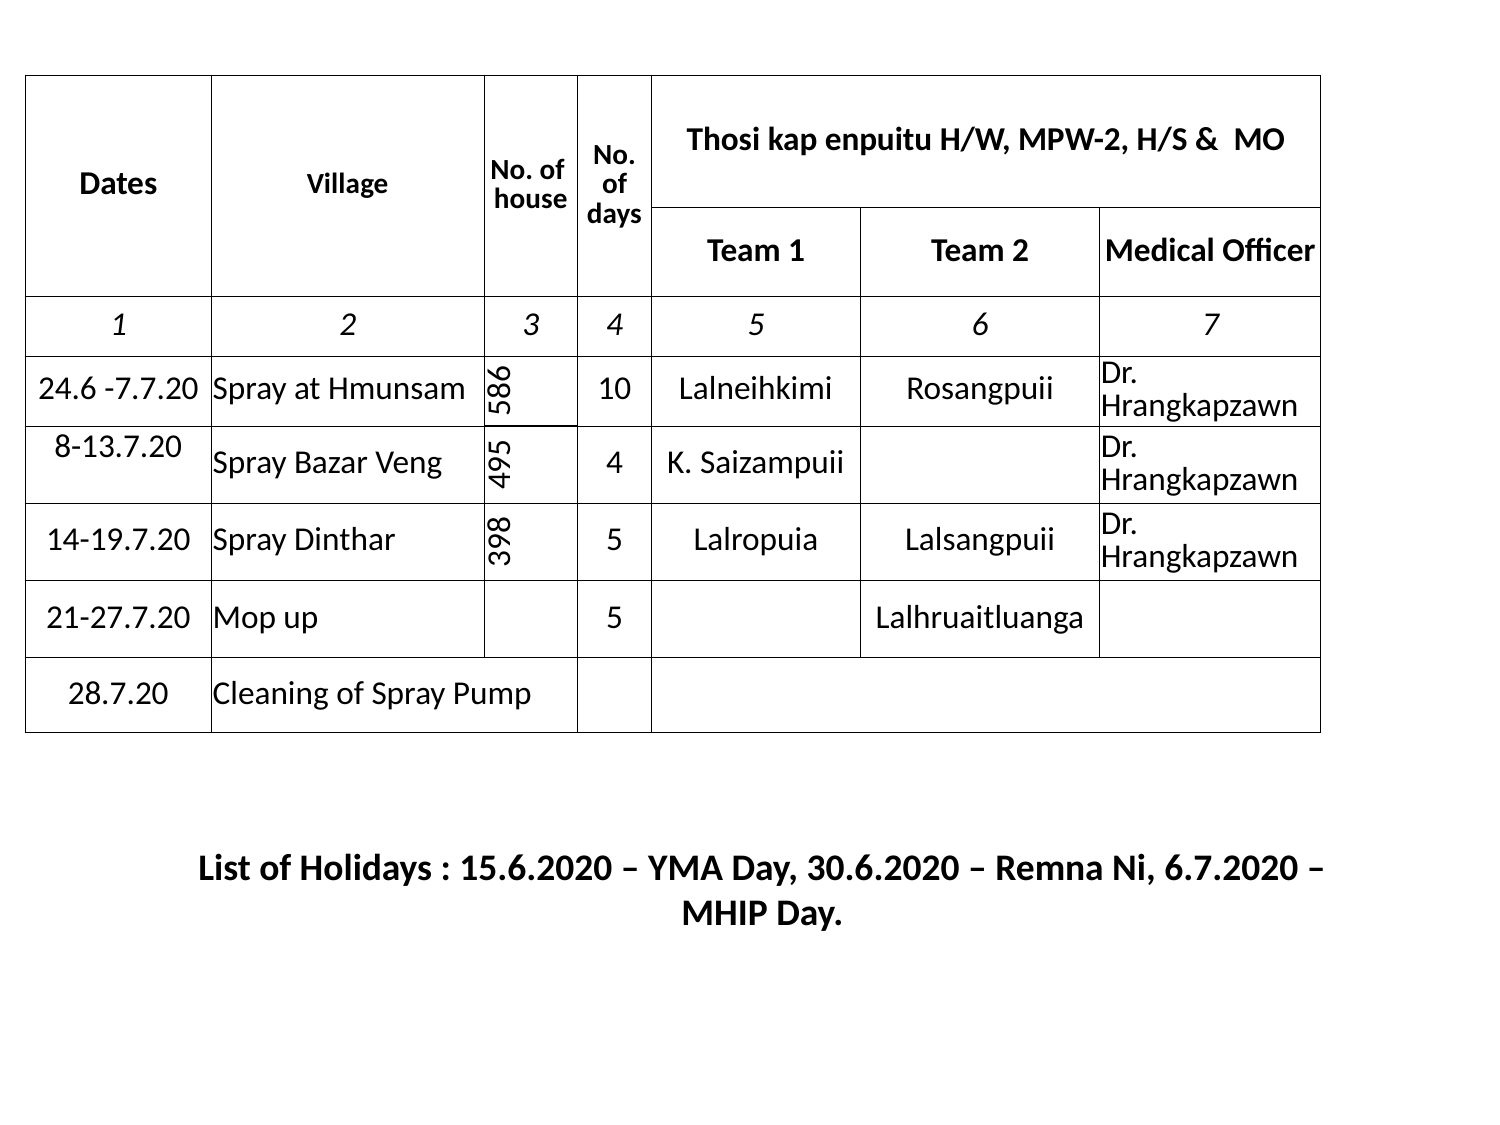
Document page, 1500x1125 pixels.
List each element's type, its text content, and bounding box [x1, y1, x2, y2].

table_cell 5 [578, 581, 651, 657]
table_cell 1 [26, 297, 211, 356]
table_cell 21-27.7.20 [26, 581, 211, 657]
table_cell Lalropuia [652, 504, 860, 580]
table_cell 586 [485, 357, 577, 425]
table_cell 4 [578, 297, 651, 356]
table_cell Spray Dinthar [212, 504, 484, 580]
table_cell 10 [578, 357, 651, 426]
table_header Village [212, 76, 484, 296]
table_header No. of house [485, 76, 577, 296]
table_header No. of days [578, 76, 651, 296]
table_cell Rosangpuii [861, 357, 1099, 426]
table_cell 495 [485, 427, 577, 503]
table_cell 398 [485, 504, 577, 580]
table_header Dates [26, 76, 211, 296]
table_cell 24.6 -7.7.20 [26, 357, 211, 426]
table_cell 5 [578, 504, 651, 580]
table_cell Dr. Hrangkapzawn [1100, 357, 1320, 426]
table_cell [652, 581, 860, 657]
table_cell 14-19.7.20 [26, 504, 211, 580]
table_cell Lalneihkimi [652, 357, 860, 426]
table_cell Spray at Hmunsam [212, 357, 484, 426]
table_cell 7 [1100, 297, 1320, 356]
table_cell K. Saizampuii [652, 427, 860, 503]
table_cell [652, 658, 1320, 732]
table_cell 6 [861, 297, 1099, 356]
table_cell Dr. Hrangkapzawn [1100, 504, 1320, 580]
table_cell [485, 581, 577, 657]
text_box List of Holidays : 15.6.2020 – YMA Day, 30.6.2020 – Remna Ni, 6.7.2020 – MHIP Day. [162, 835, 1363, 941]
table_cell 2 [212, 297, 484, 356]
table_cell Spray Bazar Veng [212, 427, 484, 503]
table_cell [861, 427, 1099, 503]
table_cell 3 [485, 297, 577, 356]
table_cell Cleaning of Spray Pump [212, 658, 577, 732]
table_cell 4 [578, 427, 651, 503]
table_cell [578, 658, 651, 732]
table_cell Team 2 [861, 208, 1099, 296]
table_cell 28.7.20 [26, 658, 211, 732]
table_cell Dr. Hrangkapzawn [1100, 427, 1320, 503]
table_cell 5 [652, 297, 860, 356]
table_cell 8-13.7.20 [26, 427, 211, 503]
table_cell Team 1 [652, 208, 860, 296]
table_cell [1100, 581, 1320, 657]
table_cell Lalsangpuii [861, 504, 1099, 580]
table_header Thosi kap enpuitu H/W, MPW-2, H/S & MO [652, 76, 1320, 207]
table_cell Lalhruaitluanga [861, 581, 1099, 657]
table_cell Mop up [212, 581, 484, 657]
table_cell Medical Officer [1100, 208, 1320, 296]
